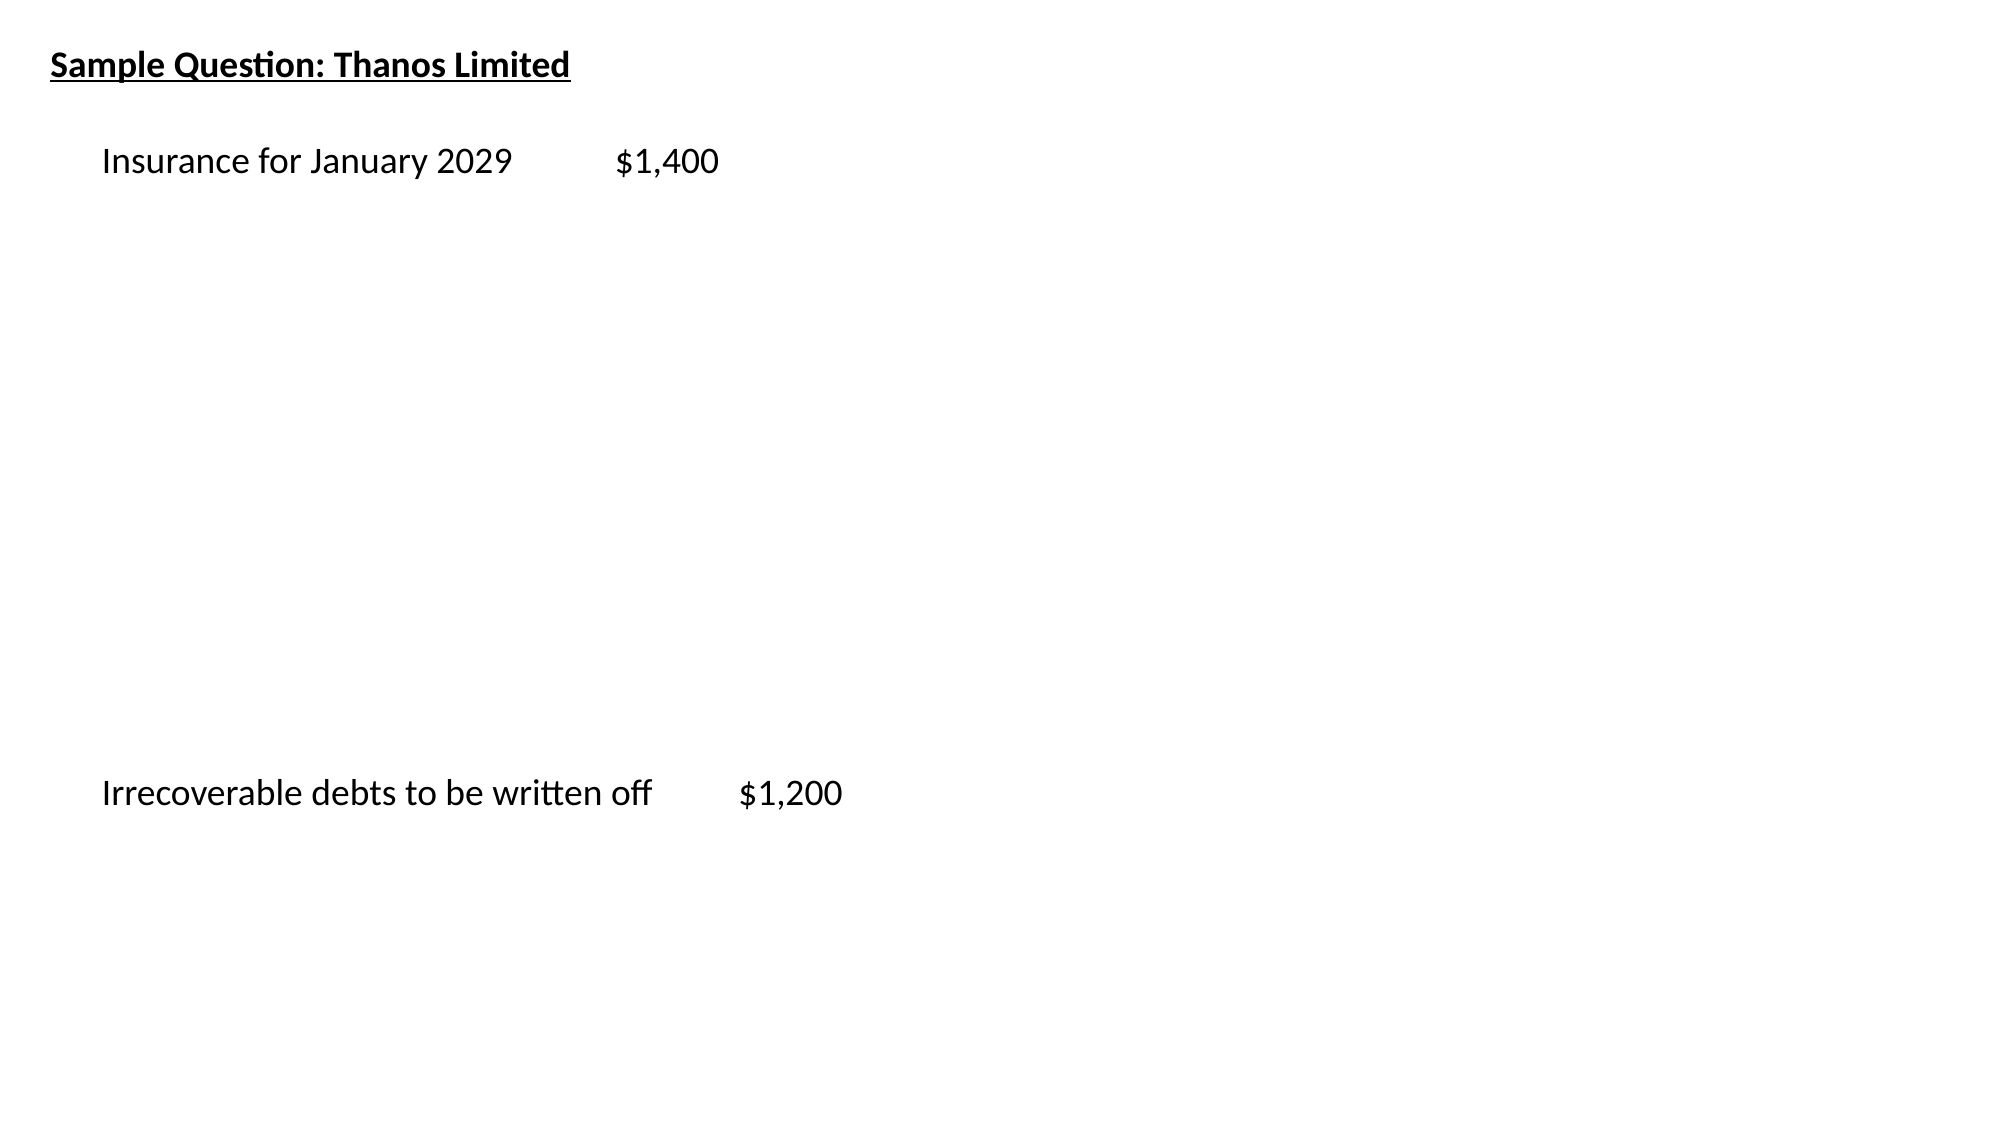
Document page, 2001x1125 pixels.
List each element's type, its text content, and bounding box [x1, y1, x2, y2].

text_box Sample Question: Thanos Limited [35, 32, 1534, 93]
text_box Irrecoverable debts to be written off $1,200 [87, 760, 1087, 821]
text_box Insurance for January 2029 $1,400 [87, 128, 1087, 189]
